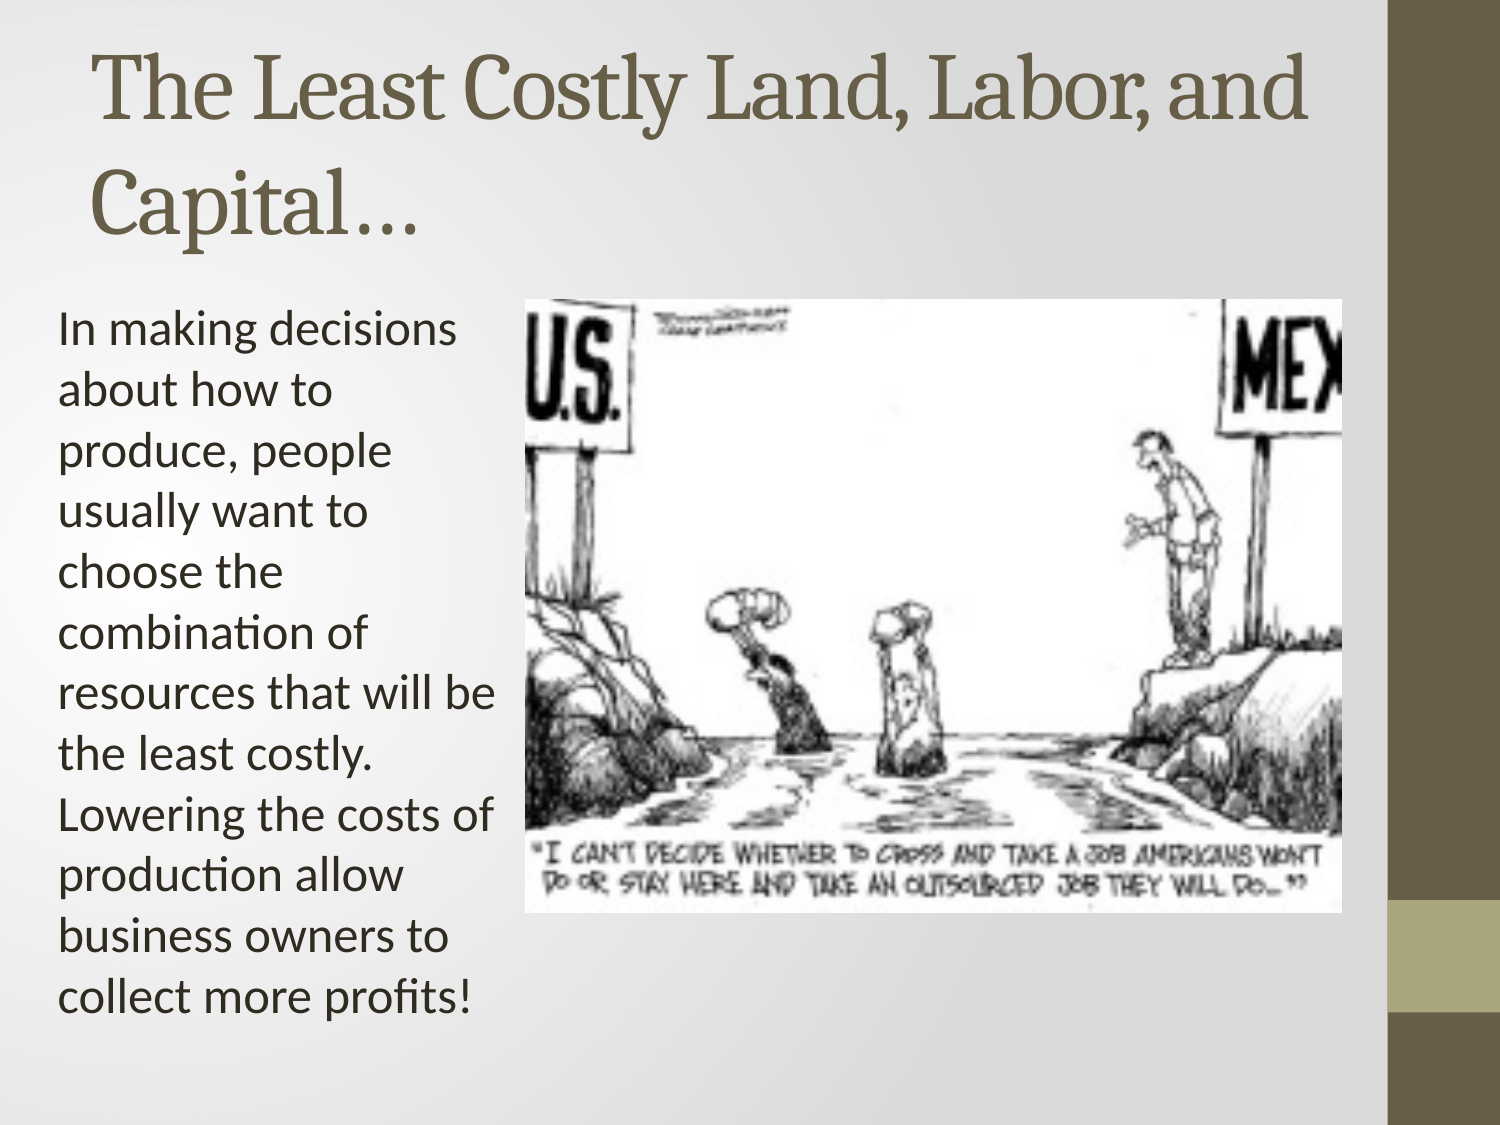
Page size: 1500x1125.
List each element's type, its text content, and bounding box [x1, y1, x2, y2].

list In making decisions about how to produce, people usually want to choose the combination of resources that will be the least costly. Lowering the costs of production allow business owners to collect more profits! [24, 287, 513, 1041]
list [524, 299, 1343, 913]
title The Least Costly Land, Labor, and Capital… [75, 45, 1325, 233]
